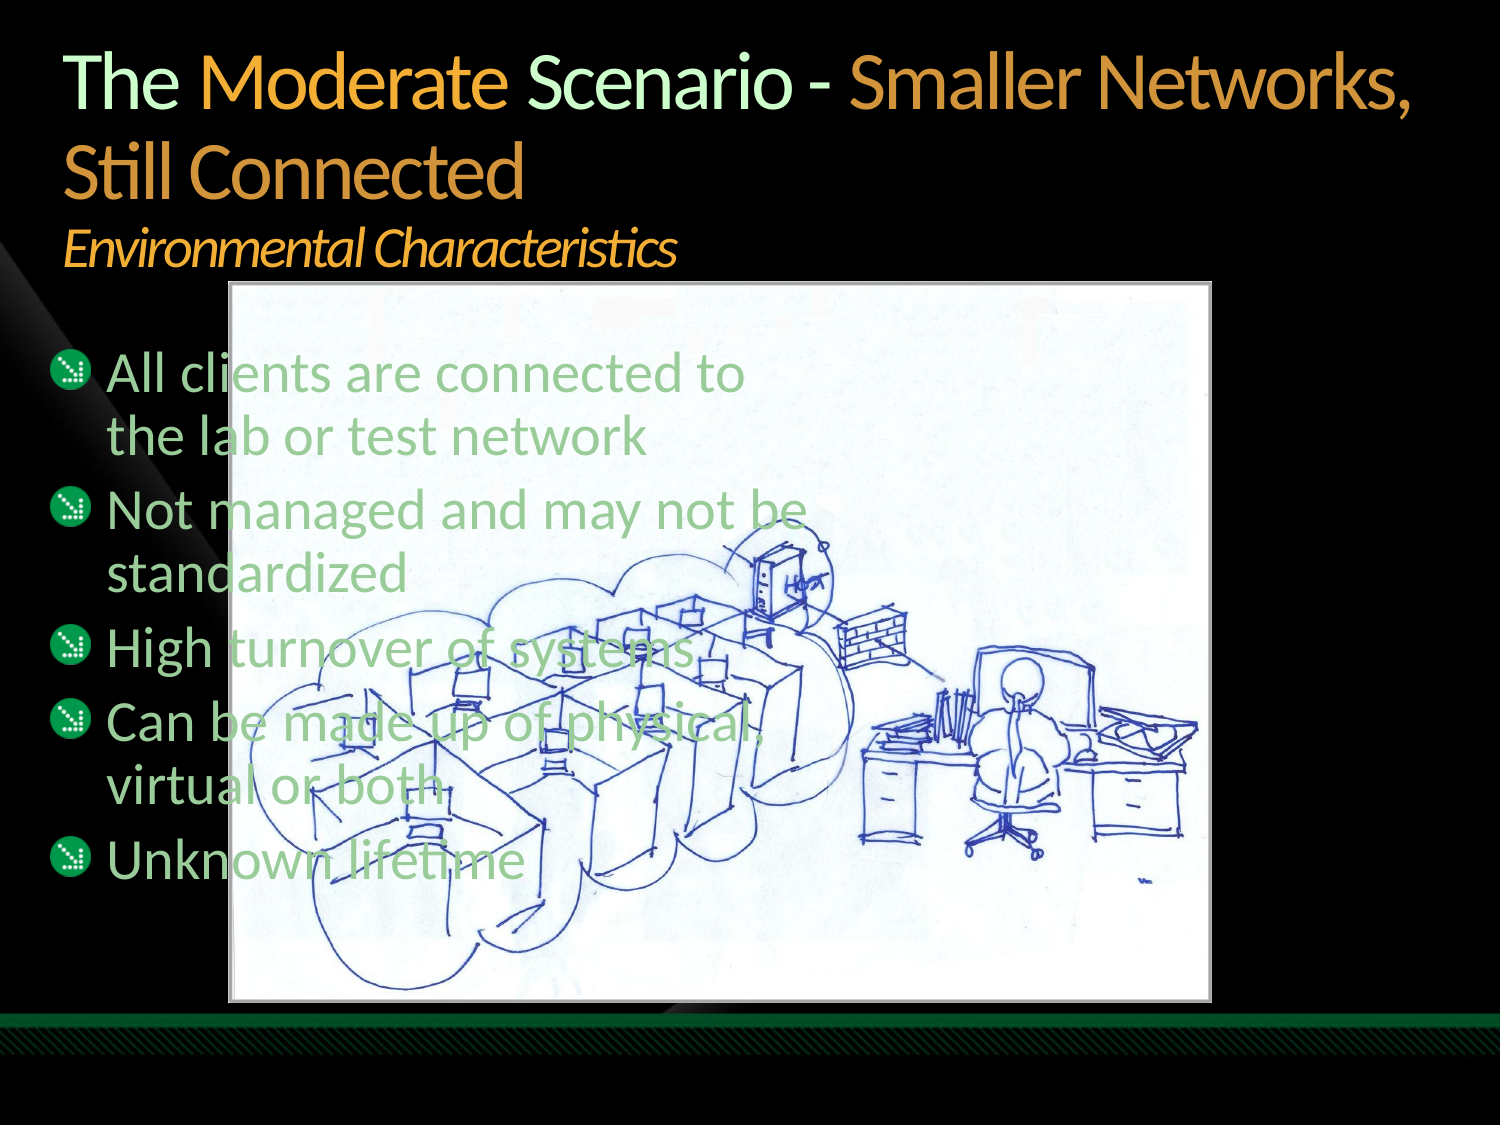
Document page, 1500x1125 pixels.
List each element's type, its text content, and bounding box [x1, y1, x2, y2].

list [228, 281, 1212, 1004]
title The Moderate Scenario - Smaller Networks, Still Connected Environmental Characteristics [62, 37, 1438, 284]
picture [0, 0, 1500, 1125]
list All clients are connected to the lab or test network Not managed and may not be standardized High turnover of systems Can be made up of physical, virtual or both Unknown lifetime [50, 342, 816, 1075]
